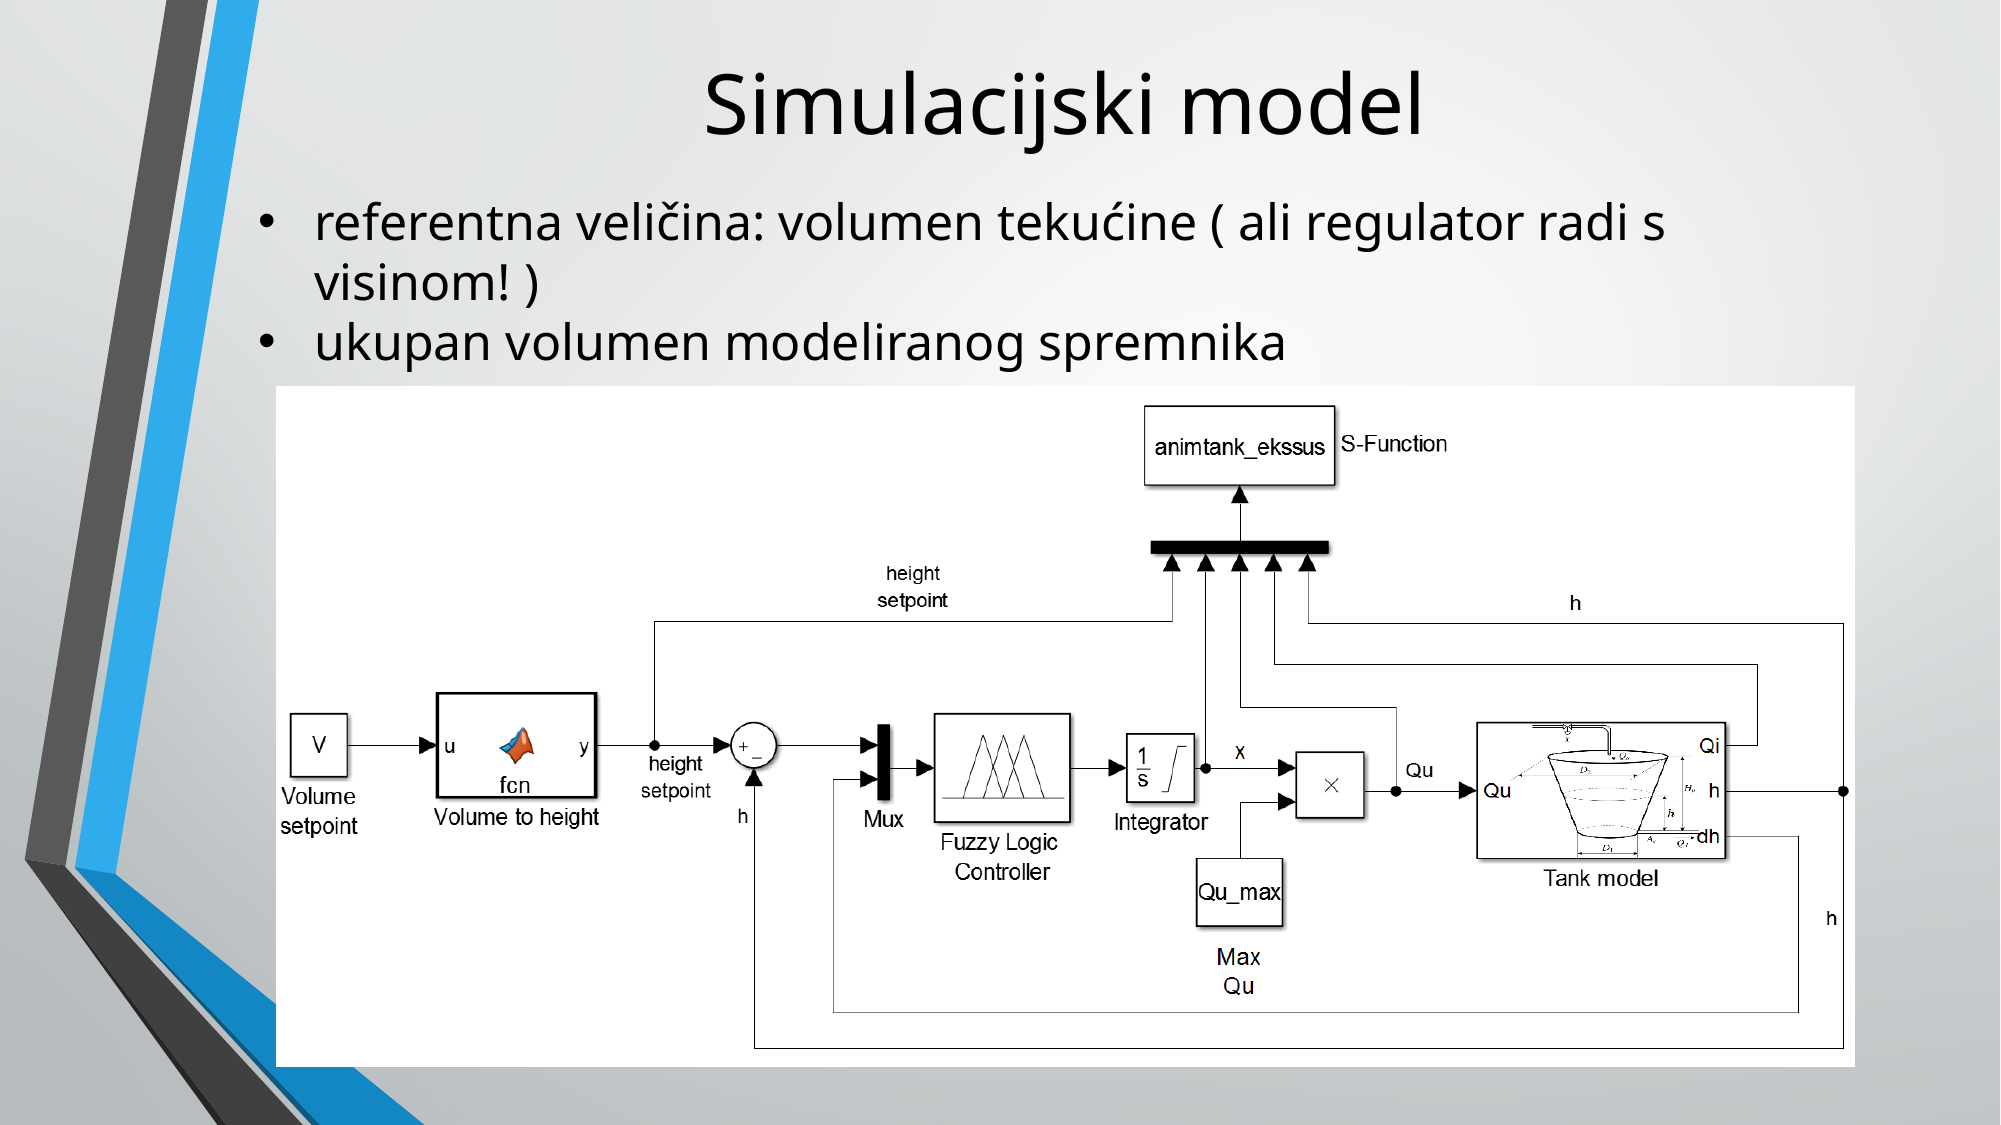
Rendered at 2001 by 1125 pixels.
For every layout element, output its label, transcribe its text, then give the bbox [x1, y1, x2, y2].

picture [276, 386, 1855, 1068]
title Simulacijski model [243, 18, 1887, 184]
